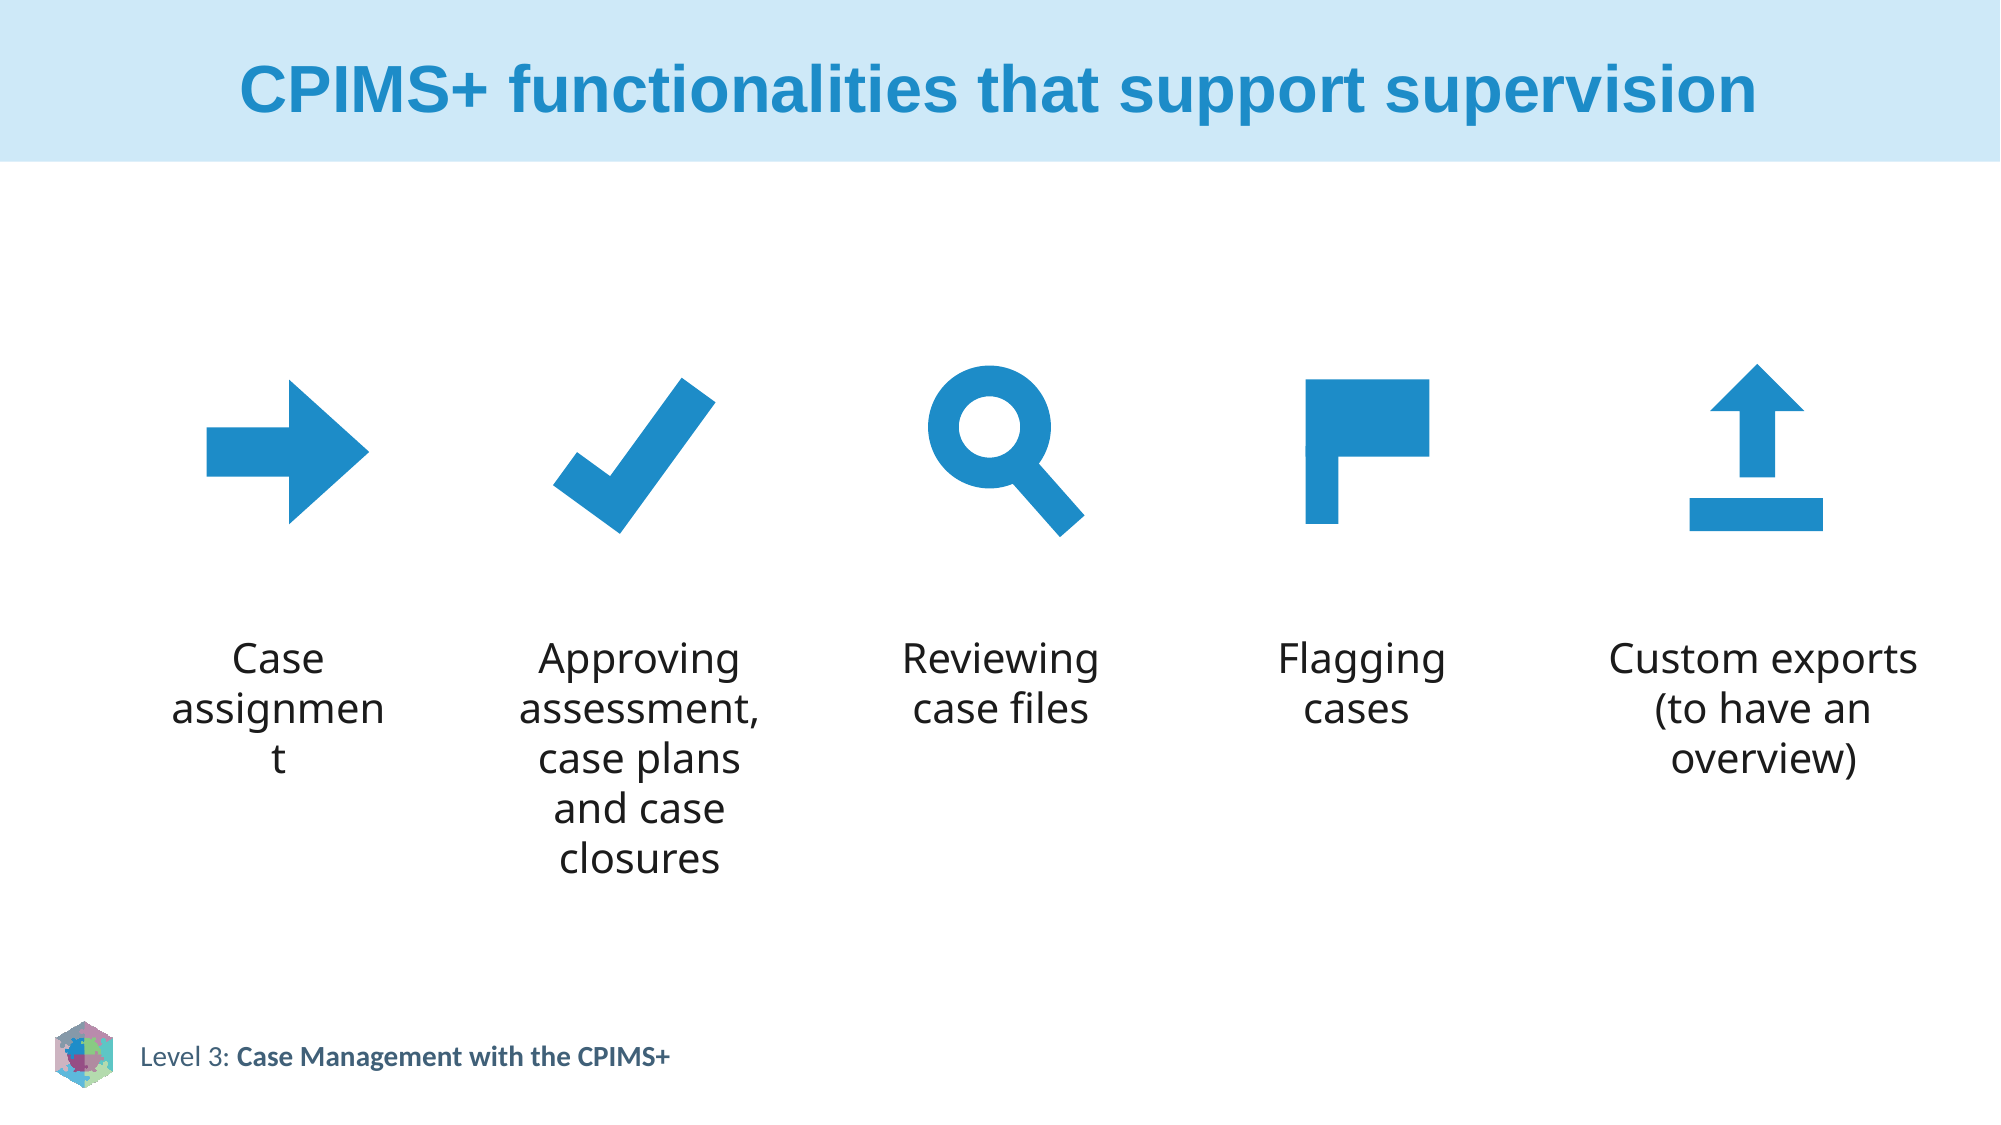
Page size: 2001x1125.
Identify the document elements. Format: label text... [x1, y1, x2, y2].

text_box Flagging cases [1190, 624, 1519, 740]
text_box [1689, 363, 1823, 532]
text_box Reviewing case files [859, 624, 1128, 740]
text_box Custom exports (to have an overview) [1567, 624, 1945, 790]
text_box [551, 376, 718, 536]
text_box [928, 365, 1063, 537]
text_box Approving assessment, case plans and case closures [468, 624, 797, 890]
text_box [205, 377, 371, 527]
title CPIMS+ functionalities that support supervision [137, 19, 1863, 163]
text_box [1305, 379, 1430, 524]
picture [55, 1021, 113, 1088]
text_box Case assignment [137, 624, 405, 790]
